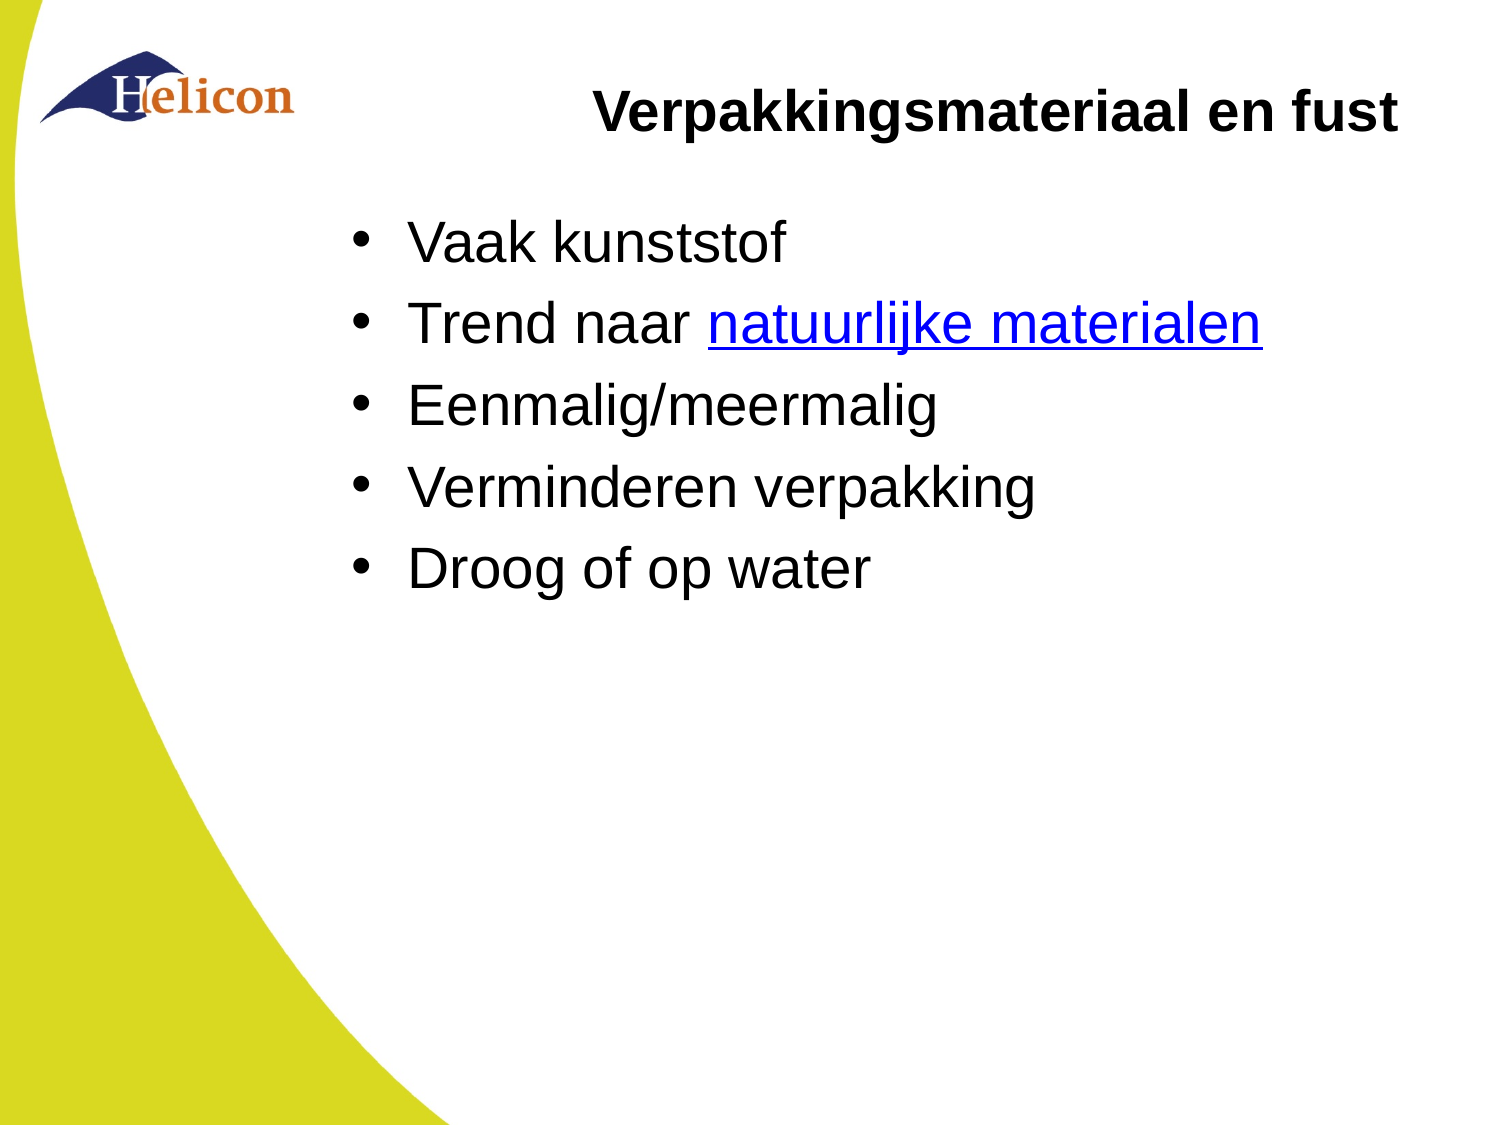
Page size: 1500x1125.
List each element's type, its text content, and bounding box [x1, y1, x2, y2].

picture [0, 0, 1500, 1125]
list Vaak kunststof Trend naar natuurlijke materialen Eenmalig/meermalig Verminderen verpakking Droog of op water [336, 196, 1425, 1005]
title Verpakkingsmateriaal en fust [324, 54, 1415, 161]
